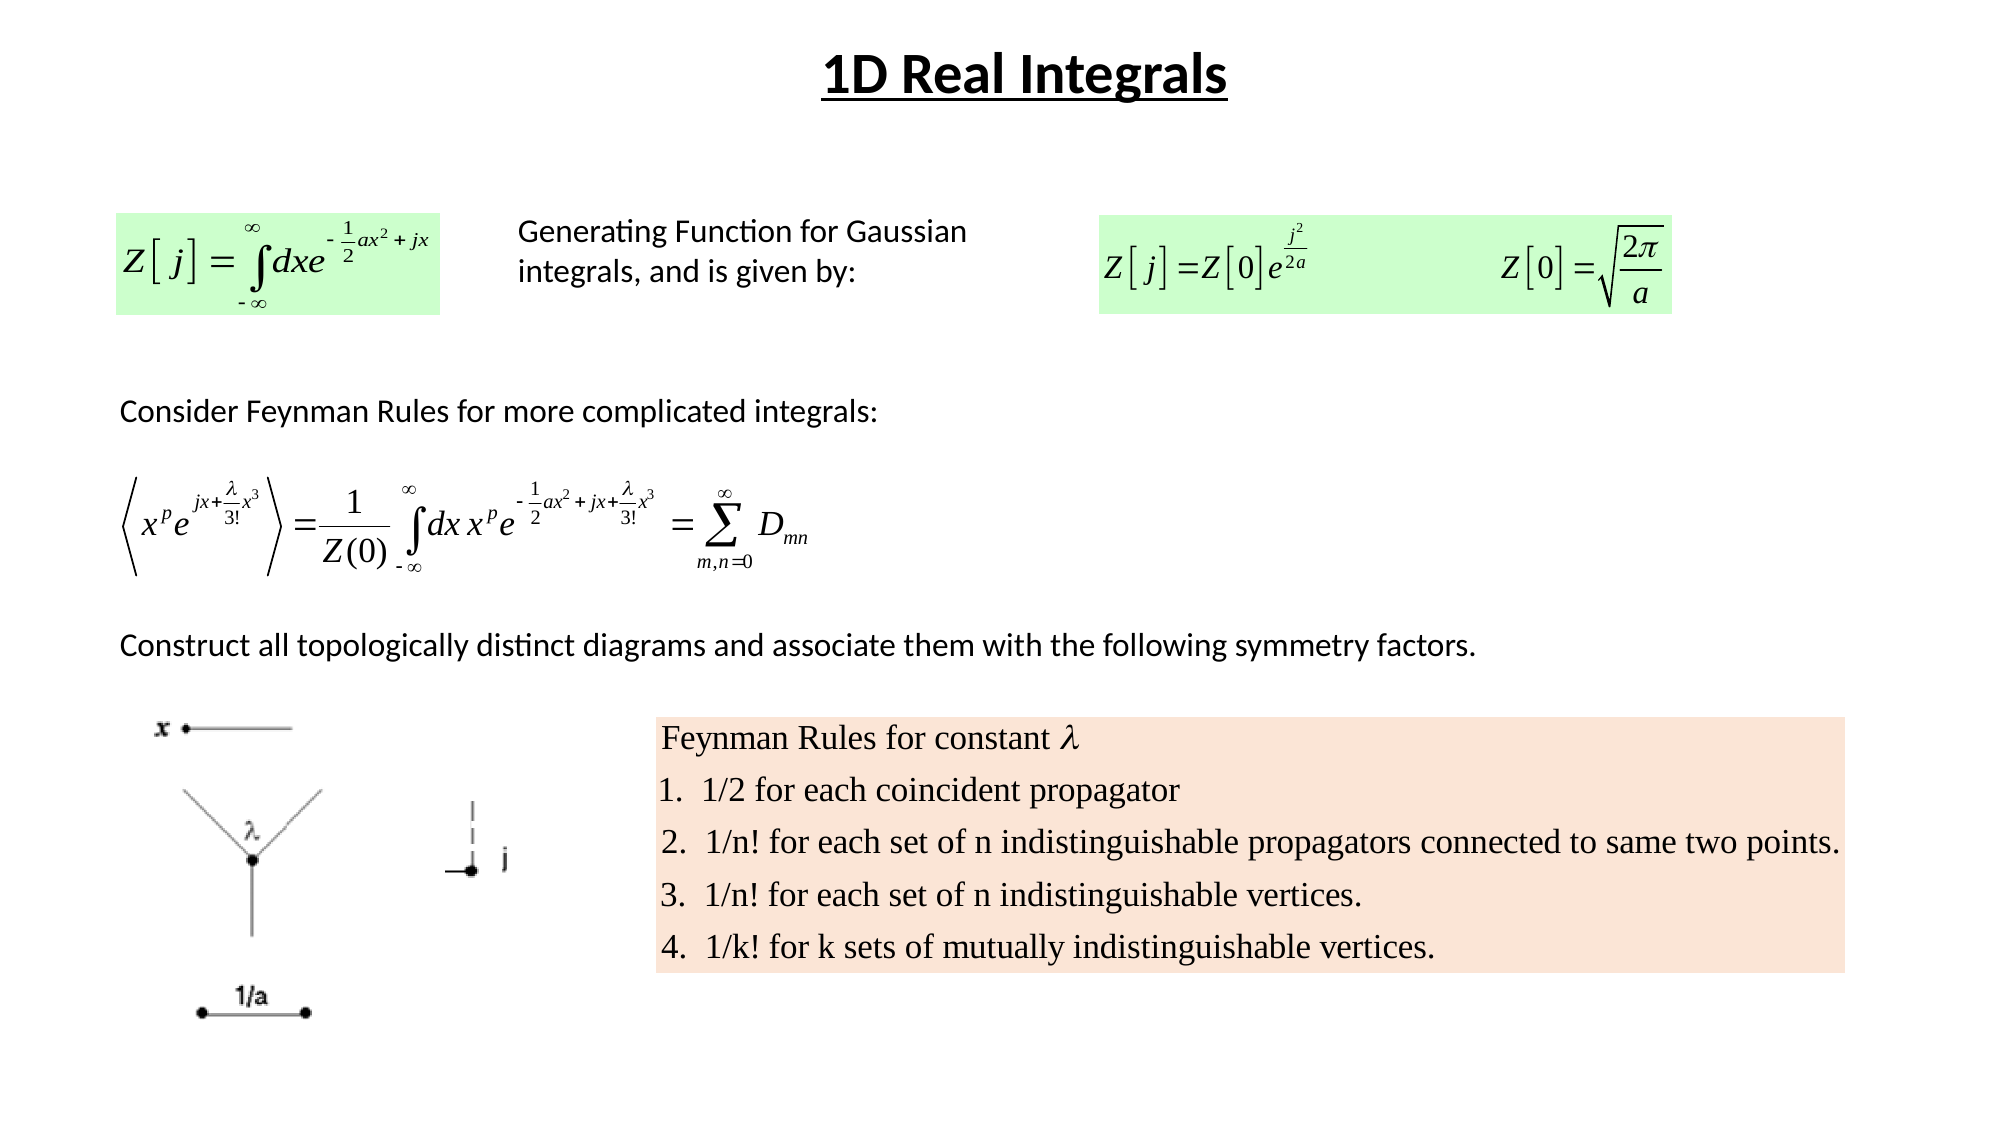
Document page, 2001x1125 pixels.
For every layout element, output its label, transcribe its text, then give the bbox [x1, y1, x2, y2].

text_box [116, 470, 819, 583]
title 1D Real Integrals [630, 35, 1420, 115]
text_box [116, 213, 440, 316]
text_box Construct all topologically distinct diagrams and associate them with the following symmetry factors. [105, 615, 1528, 671]
text_box Consider Feynman Rules for more complicated integrals: [105, 382, 937, 437]
picture [136, 712, 522, 1037]
text_box Generating Function for Gaussian integrals, and is given by: [503, 201, 1016, 297]
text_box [1098, 215, 1672, 314]
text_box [655, 717, 1845, 974]
